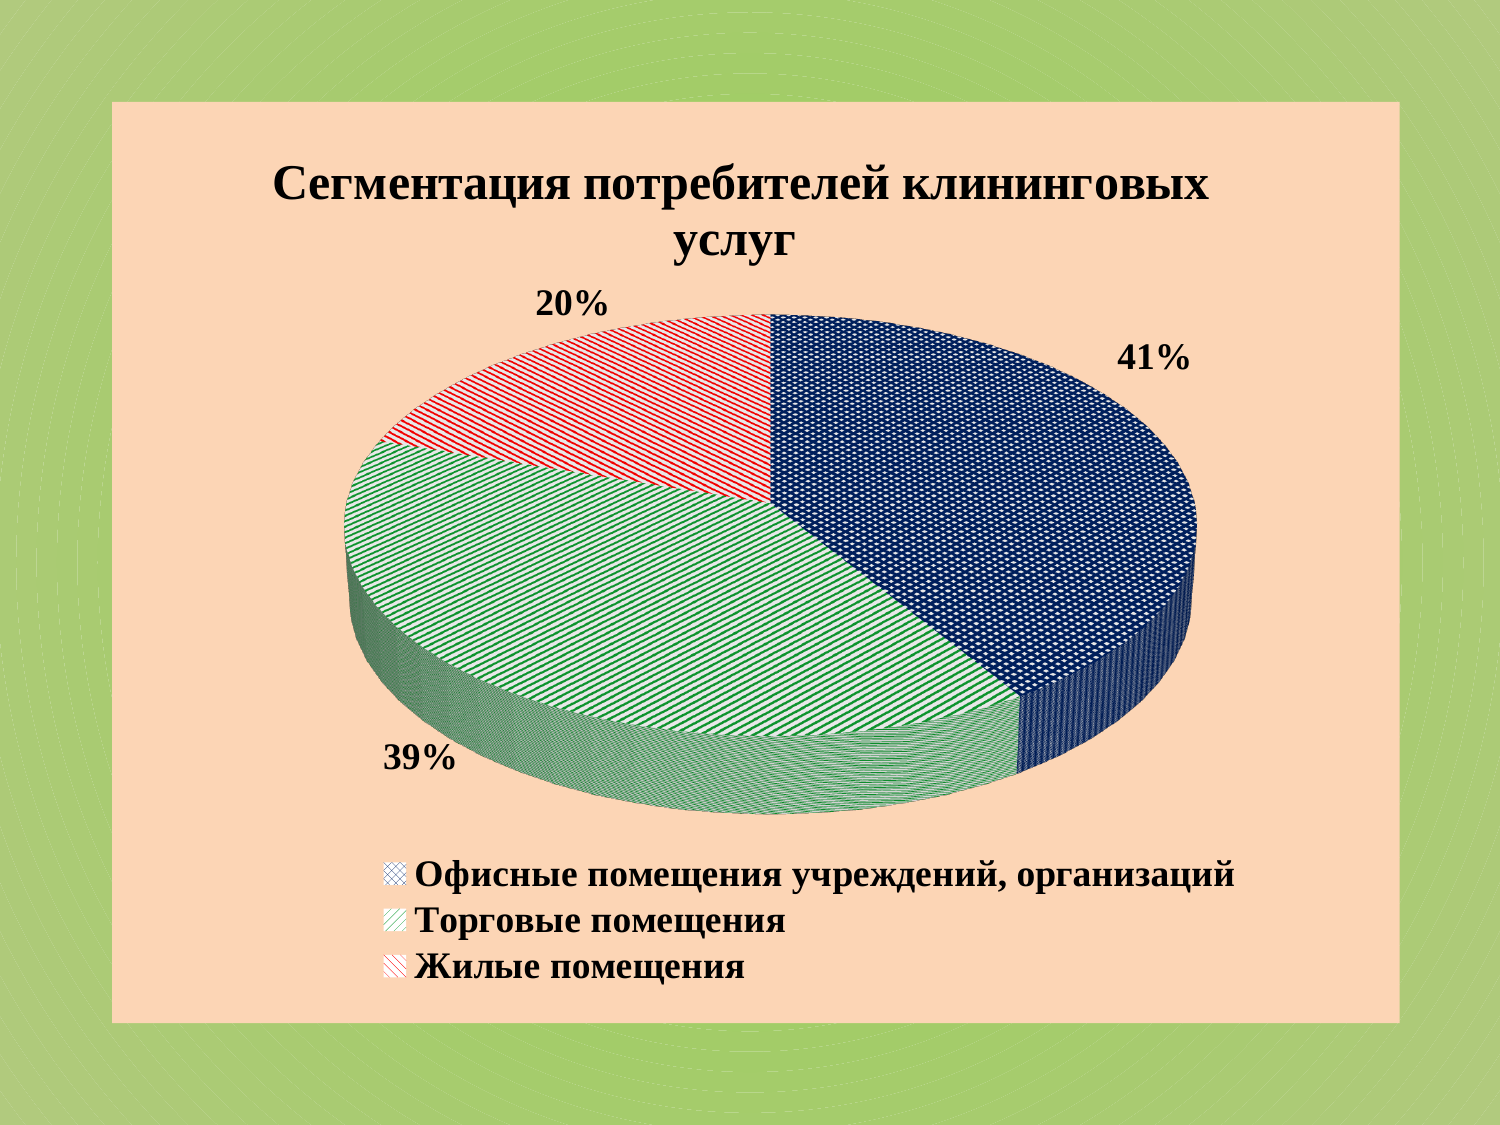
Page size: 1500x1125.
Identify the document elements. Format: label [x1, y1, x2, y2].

chart [111, 101, 1400, 1024]
